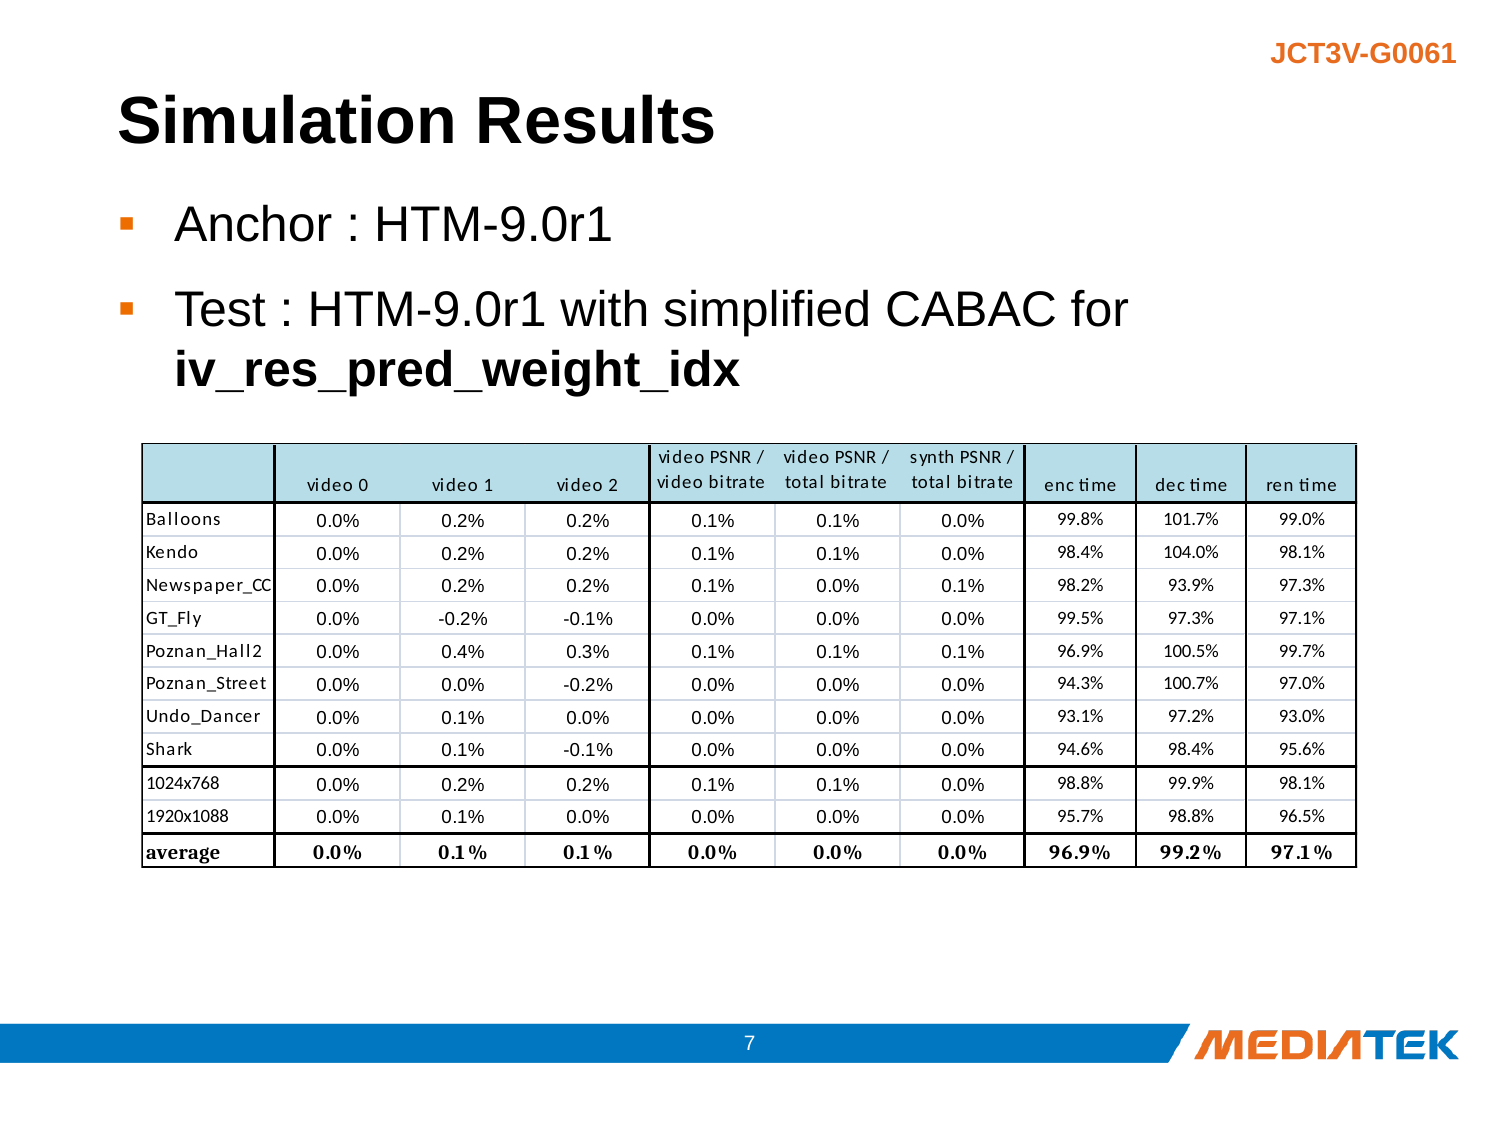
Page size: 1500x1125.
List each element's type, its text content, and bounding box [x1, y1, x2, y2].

picture [141, 442, 1359, 870]
title Simulation Results [101, 62, 1425, 172]
list Anchor : HTM-9.0r1 Test : HTM-9.0r1 with simplified CABAC for iv_res_pred_weight_idx [102, 184, 1425, 998]
picture [0, 1023, 711, 1063]
slide_number 6 [711, 1022, 789, 1090]
picture [789, 1023, 1459, 1063]
